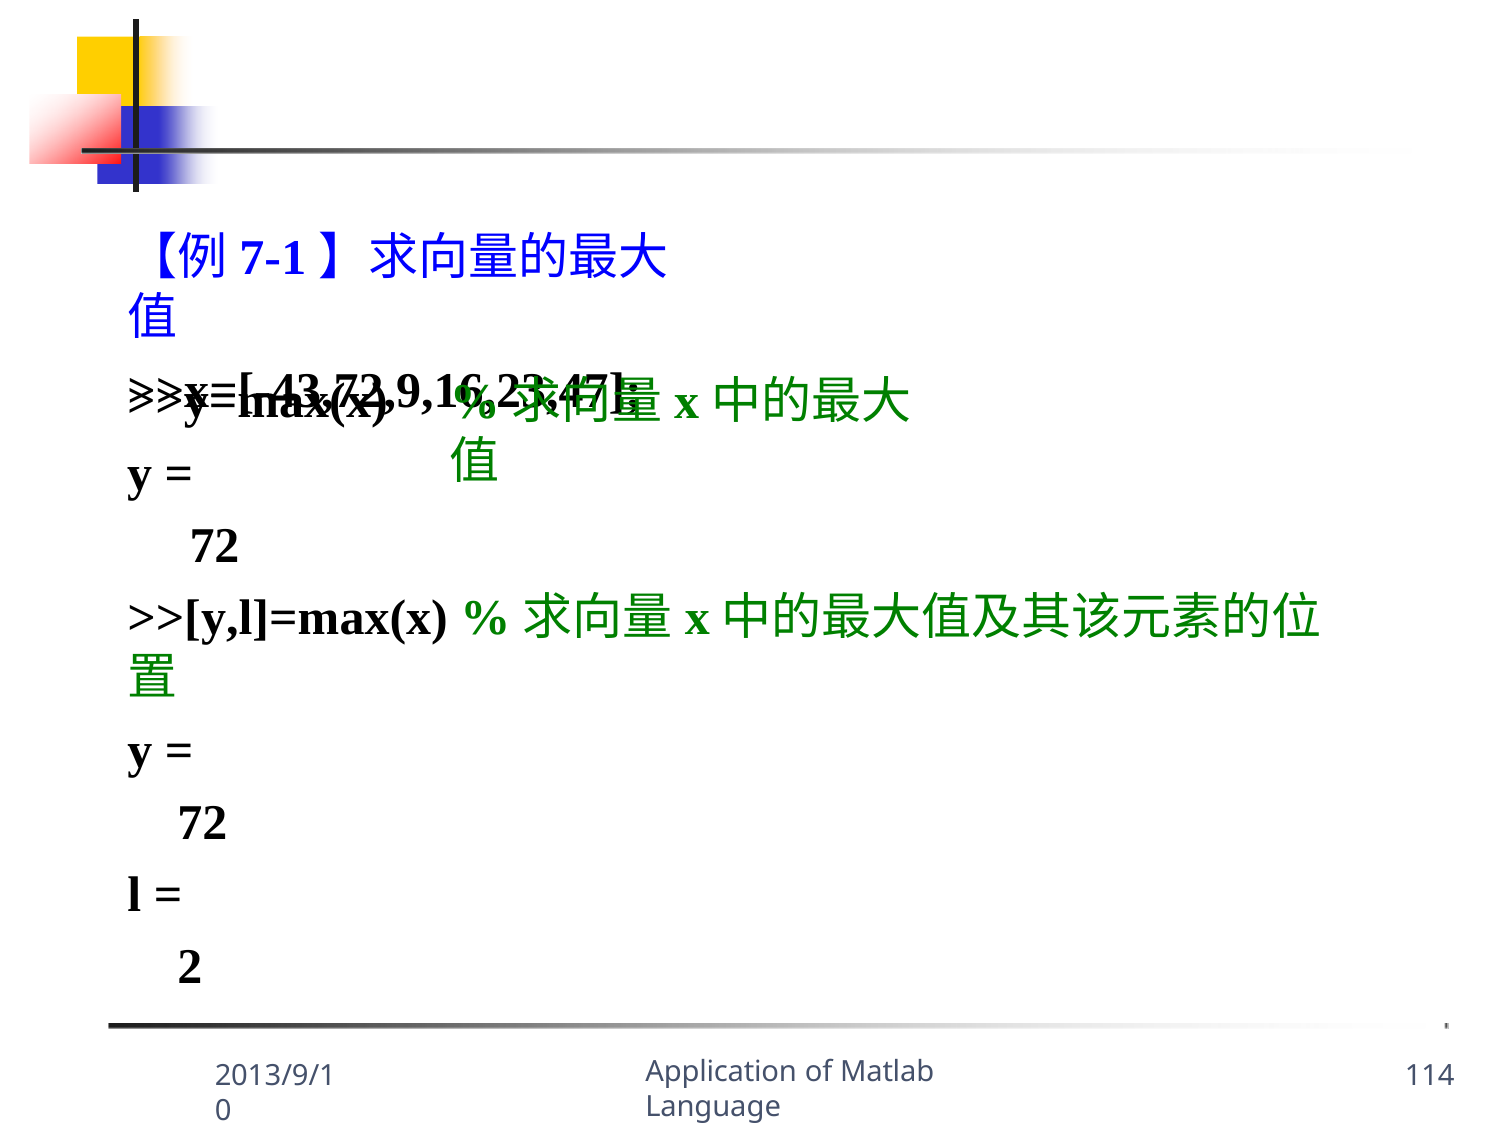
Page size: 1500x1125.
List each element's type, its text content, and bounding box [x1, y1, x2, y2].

slide_number 114 [1400, 1056, 1457, 1125]
slide_number Application of Matlab Language [643, 1051, 987, 1125]
text_box >>y=max(x) y = 72 [125, 354, 390, 573]
footer 2013/9/10 [212, 1056, 351, 1125]
text_box 【例7-1】求向量的最大值 >>x=[-43,72,9,16,23,47]; [125, 224, 697, 418]
picture [108, 1023, 1458, 1029]
text_box >>[y,l]=max(x) %求向量x中的最大值及其该元素的位置 y = 72 l = 2 [125, 584, 1335, 994]
text_box %求向量x中的最大值 [447, 368, 928, 489]
picture [29, 36, 1431, 184]
